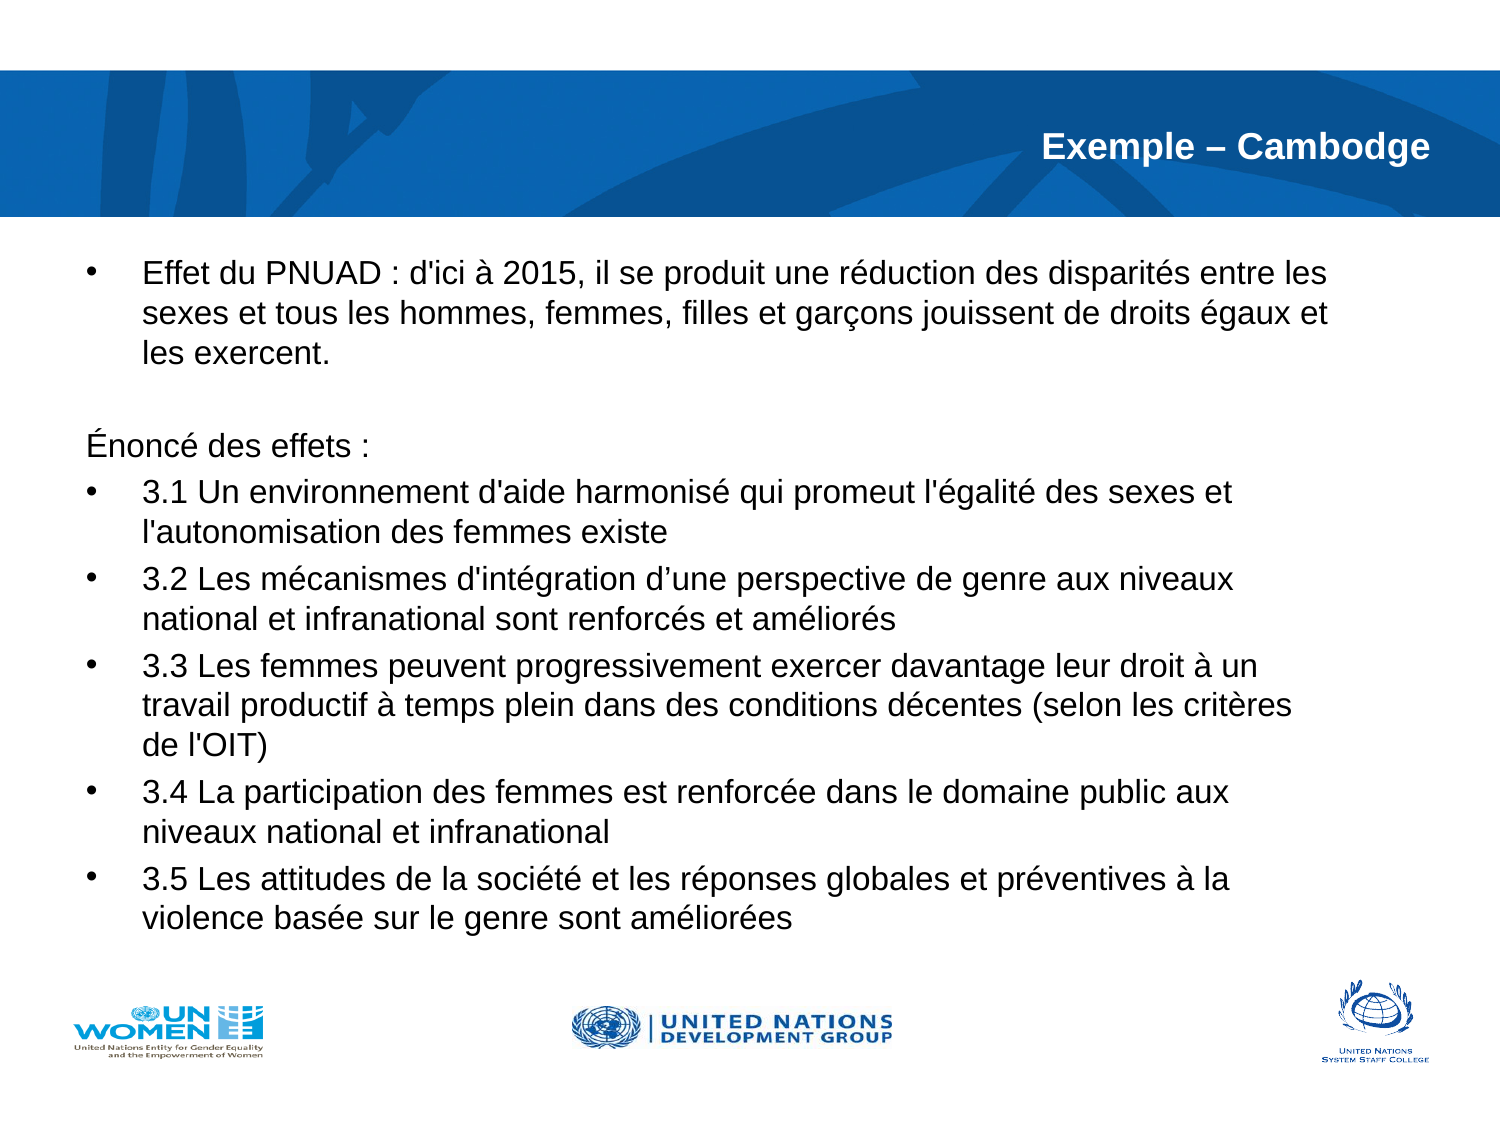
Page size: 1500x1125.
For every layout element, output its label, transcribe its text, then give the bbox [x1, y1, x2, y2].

list Effet du PNUAD : d'ici à 2015, il se produit une réduction des disparités entre les sexes et tous les hommes, femmes, filles et garçons jouissent de droits égaux et les exercent. Énoncé des effets : 3.1 Un environnement d'aide harmonisé qui promeut l'égalité des sexes et l'autonomisation des femmes existe 3.2 Les mécanismes d'intégration d’une perspective de genre aux niveaux national et infranational sont renforcés et améliorés 3.3 Les femmes peuvent progressivement exercer davantage leur droit à un travail productif à temps plein dans des conditions décentes (selon les critères de l'OIT) 3.4 La participation des femmes est renforcée dans le domaine public aux niveaux national et infranational 3.5 Les attitudes de la société et les réponses globales et préventives à la violence basée sur le genre sont améliorées [70, 243, 1346, 970]
picture [0, 70, 1500, 217]
picture [194, 1006, 204, 1013]
picture [170, 1006, 179, 1018]
picture [1322, 979, 1429, 1063]
title Exemple – Cambodge [171, 94, 1447, 195]
picture [572, 1006, 892, 1049]
picture [73, 1006, 263, 1059]
